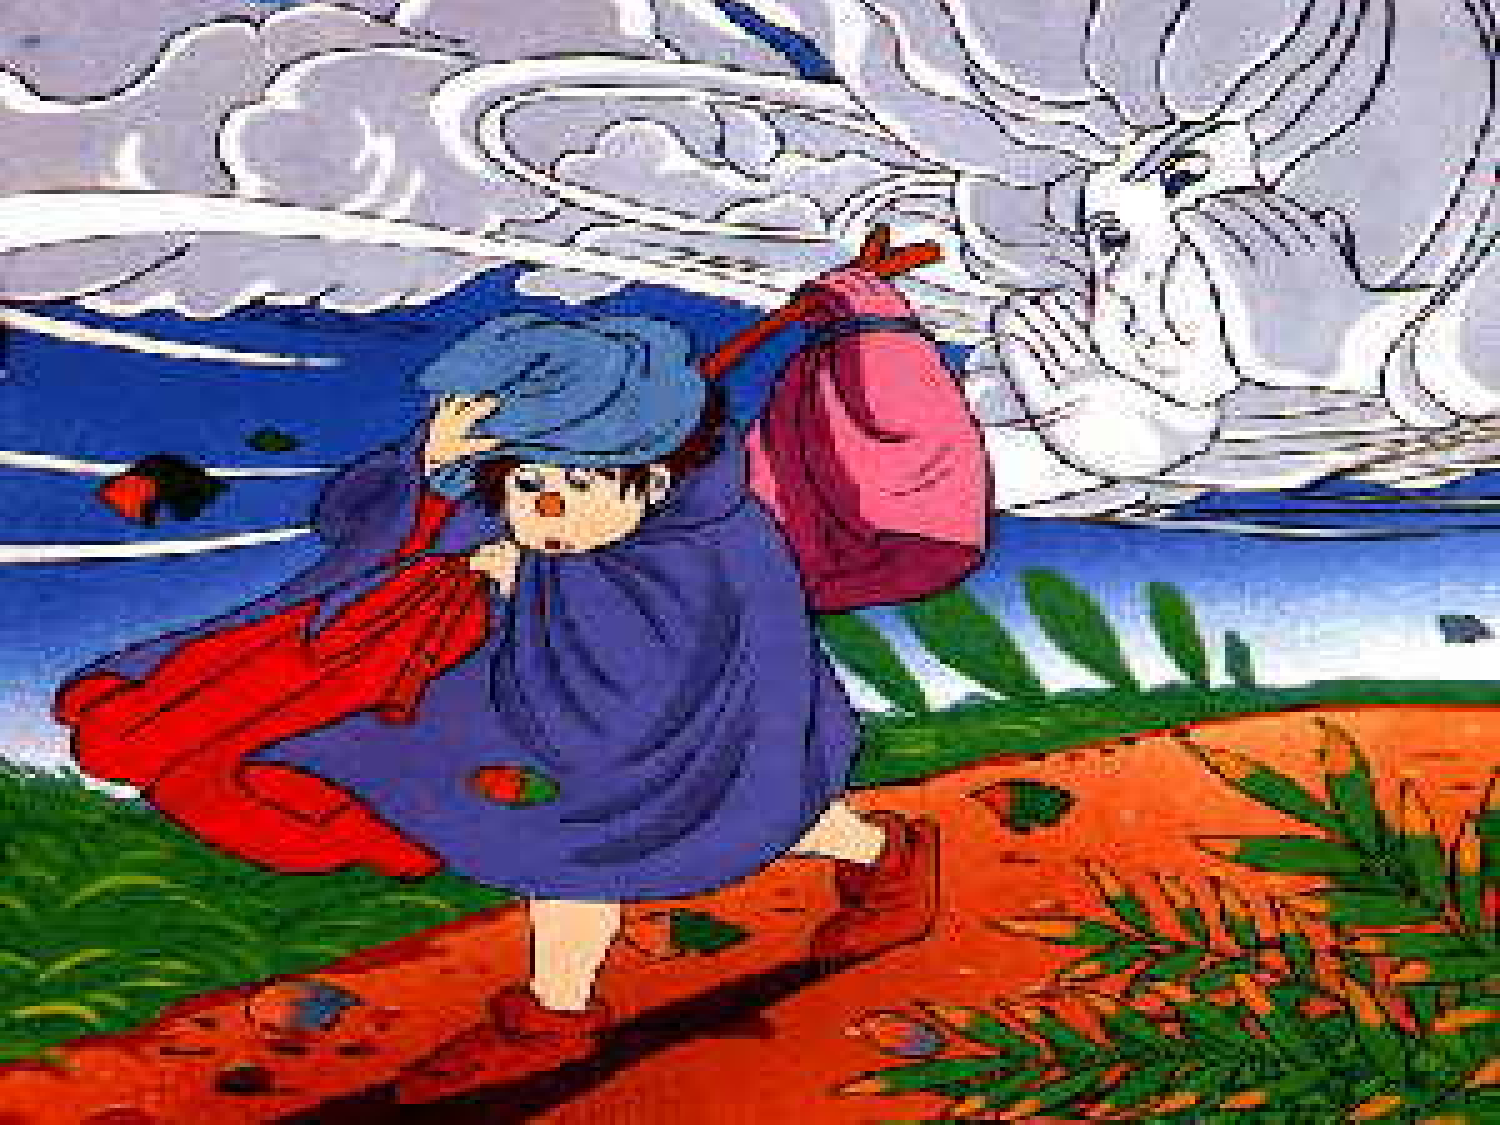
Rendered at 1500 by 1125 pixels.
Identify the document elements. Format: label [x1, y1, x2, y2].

list [0, 0, 1500, 1125]
